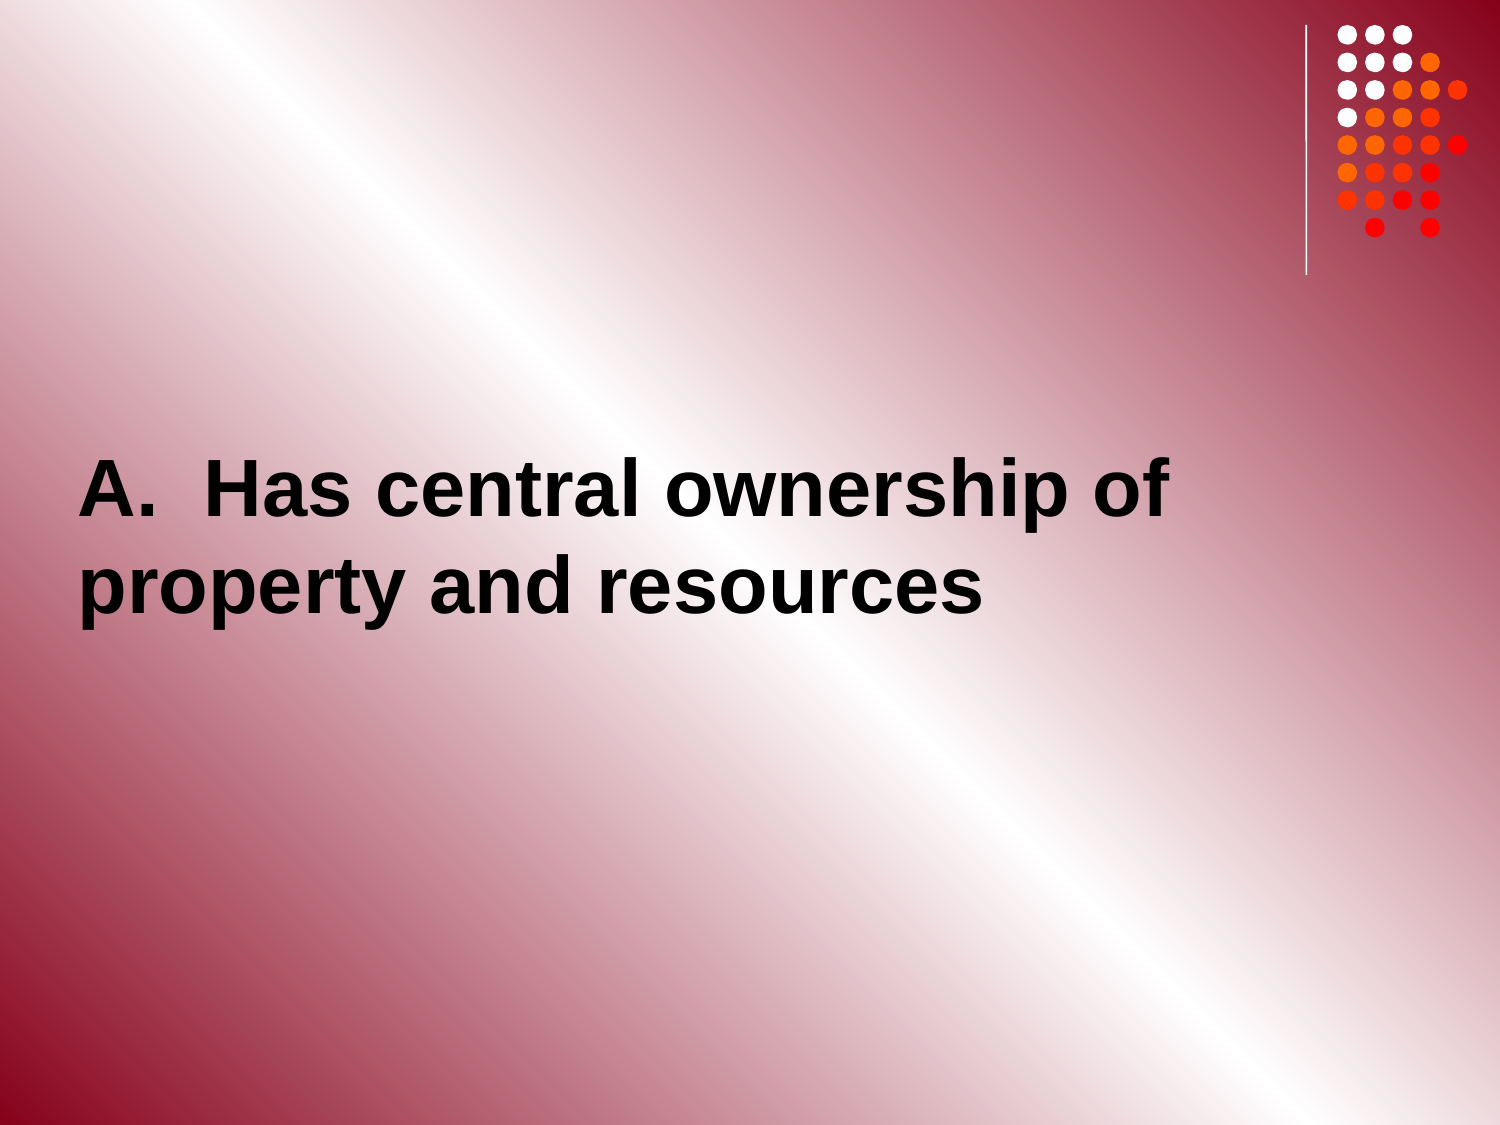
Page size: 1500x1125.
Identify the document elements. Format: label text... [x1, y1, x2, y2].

title A. Has central ownership of property and resources [62, 425, 1300, 638]
